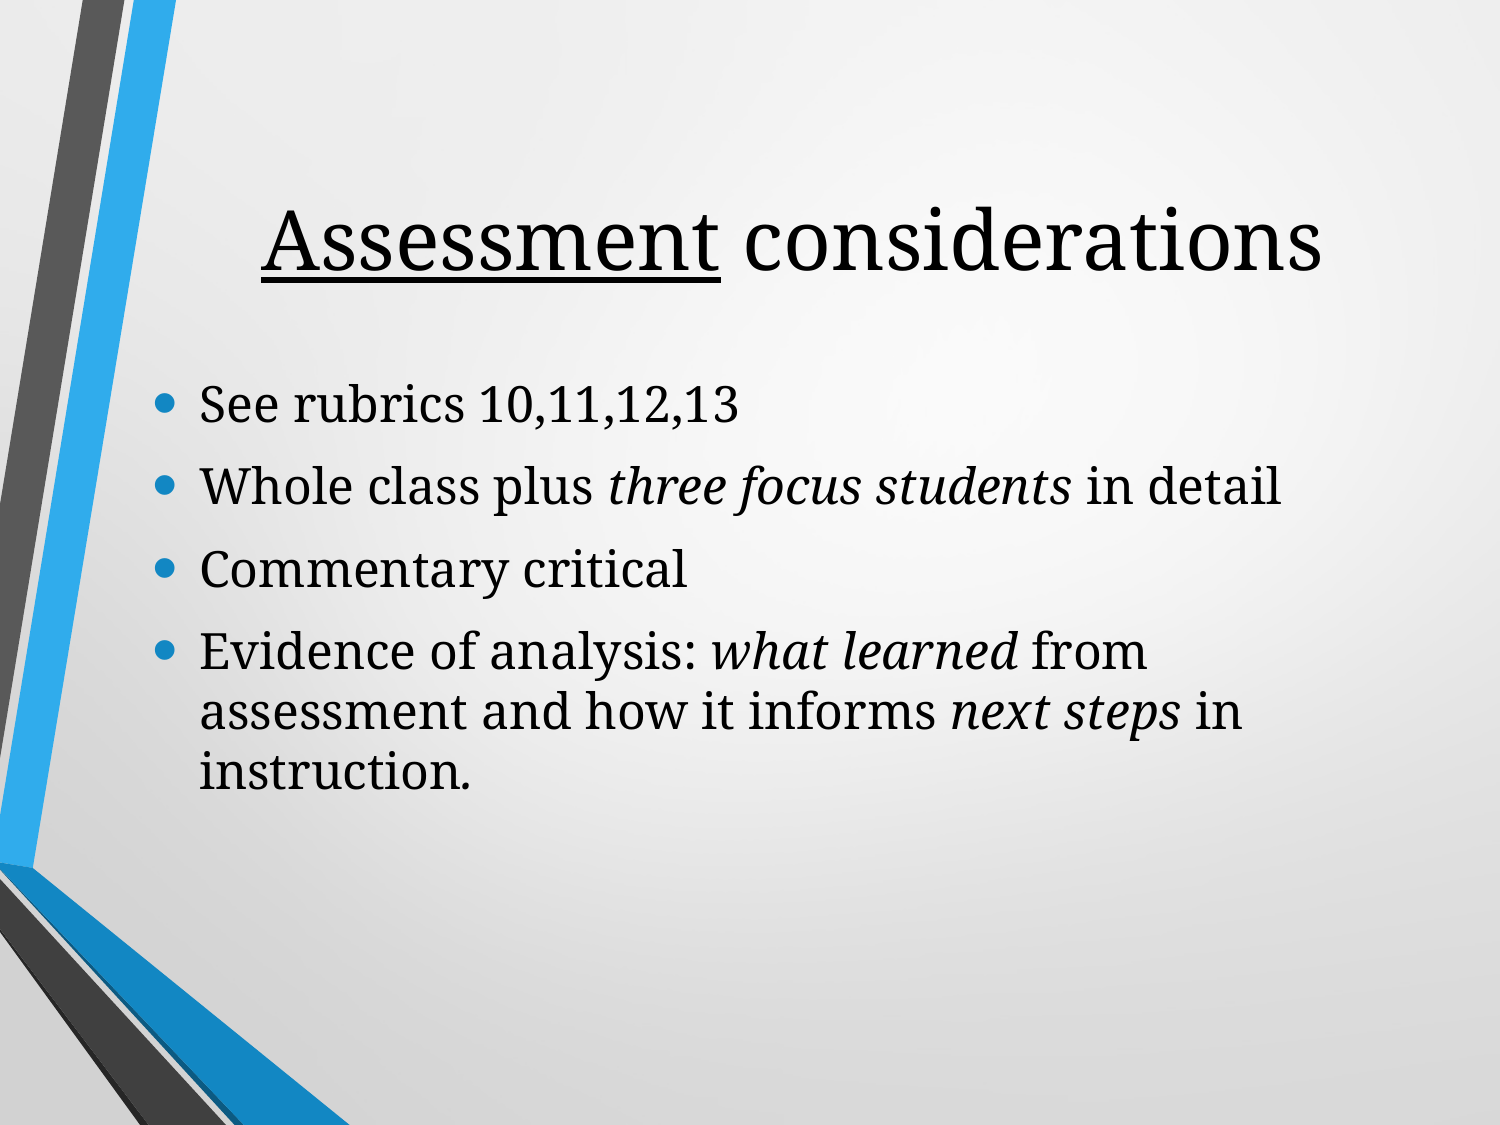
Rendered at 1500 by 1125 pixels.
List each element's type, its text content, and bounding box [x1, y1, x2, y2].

title Assessment considerations [161, 75, 1425, 400]
list See rubrics 10,11,12,13 Whole class plus three focus students in detail Commentary critical Evidence of analysis: what learned from assessment and how it informs next steps in instruction. [137, 312, 1402, 860]
